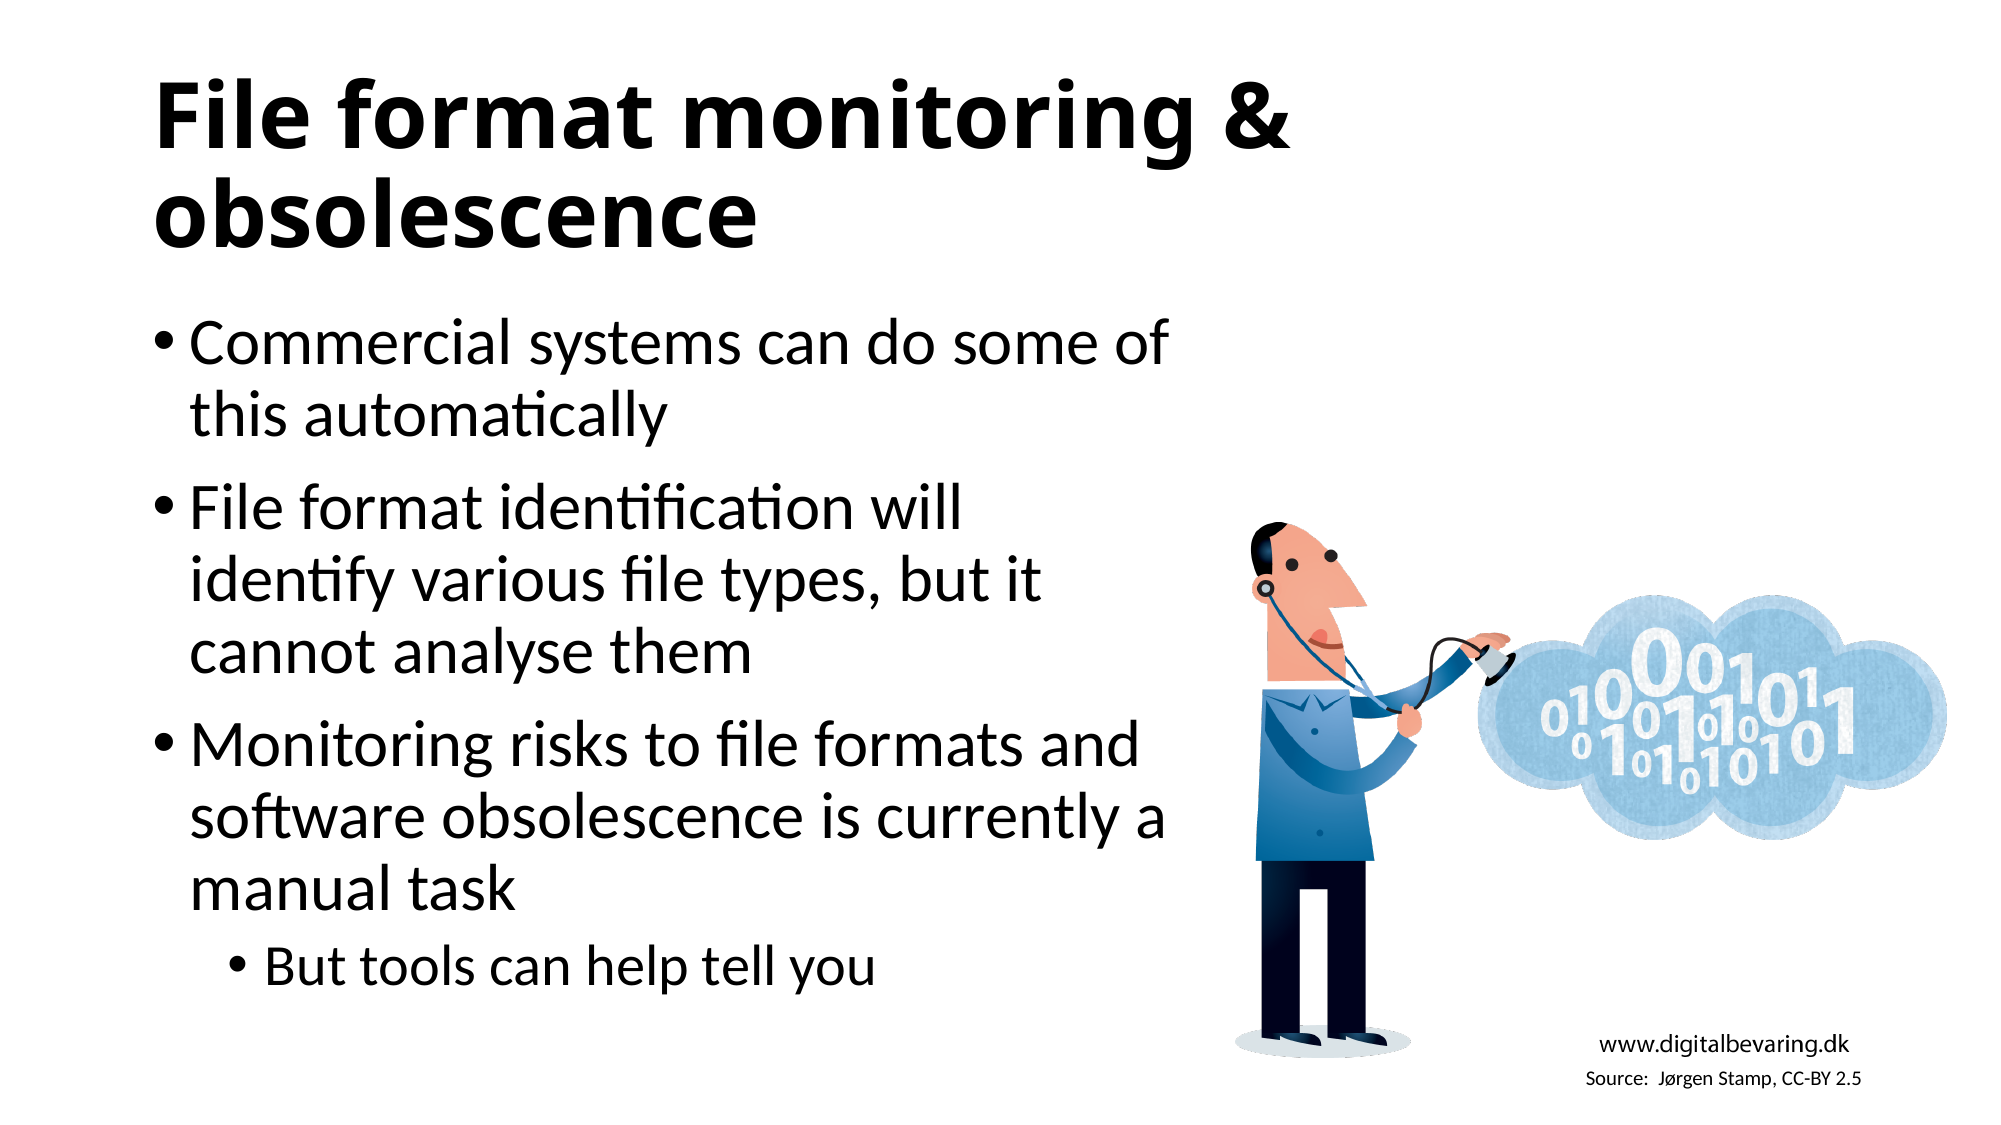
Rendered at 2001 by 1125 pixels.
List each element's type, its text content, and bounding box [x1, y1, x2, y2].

text_box Source: Jørgen Stamp, CC-BY 2.5 [1570, 1058, 1877, 1098]
picture [1235, 522, 1947, 1058]
title File format monitoring & obsolescence [137, 59, 1863, 278]
list Commercial systems can do some of this automatically File format identification will identify various file types, but it cannot analyse them Monitoring risks to file formats and software obsolescence is currently a manual task But tools can help tell you [137, 299, 1198, 1058]
